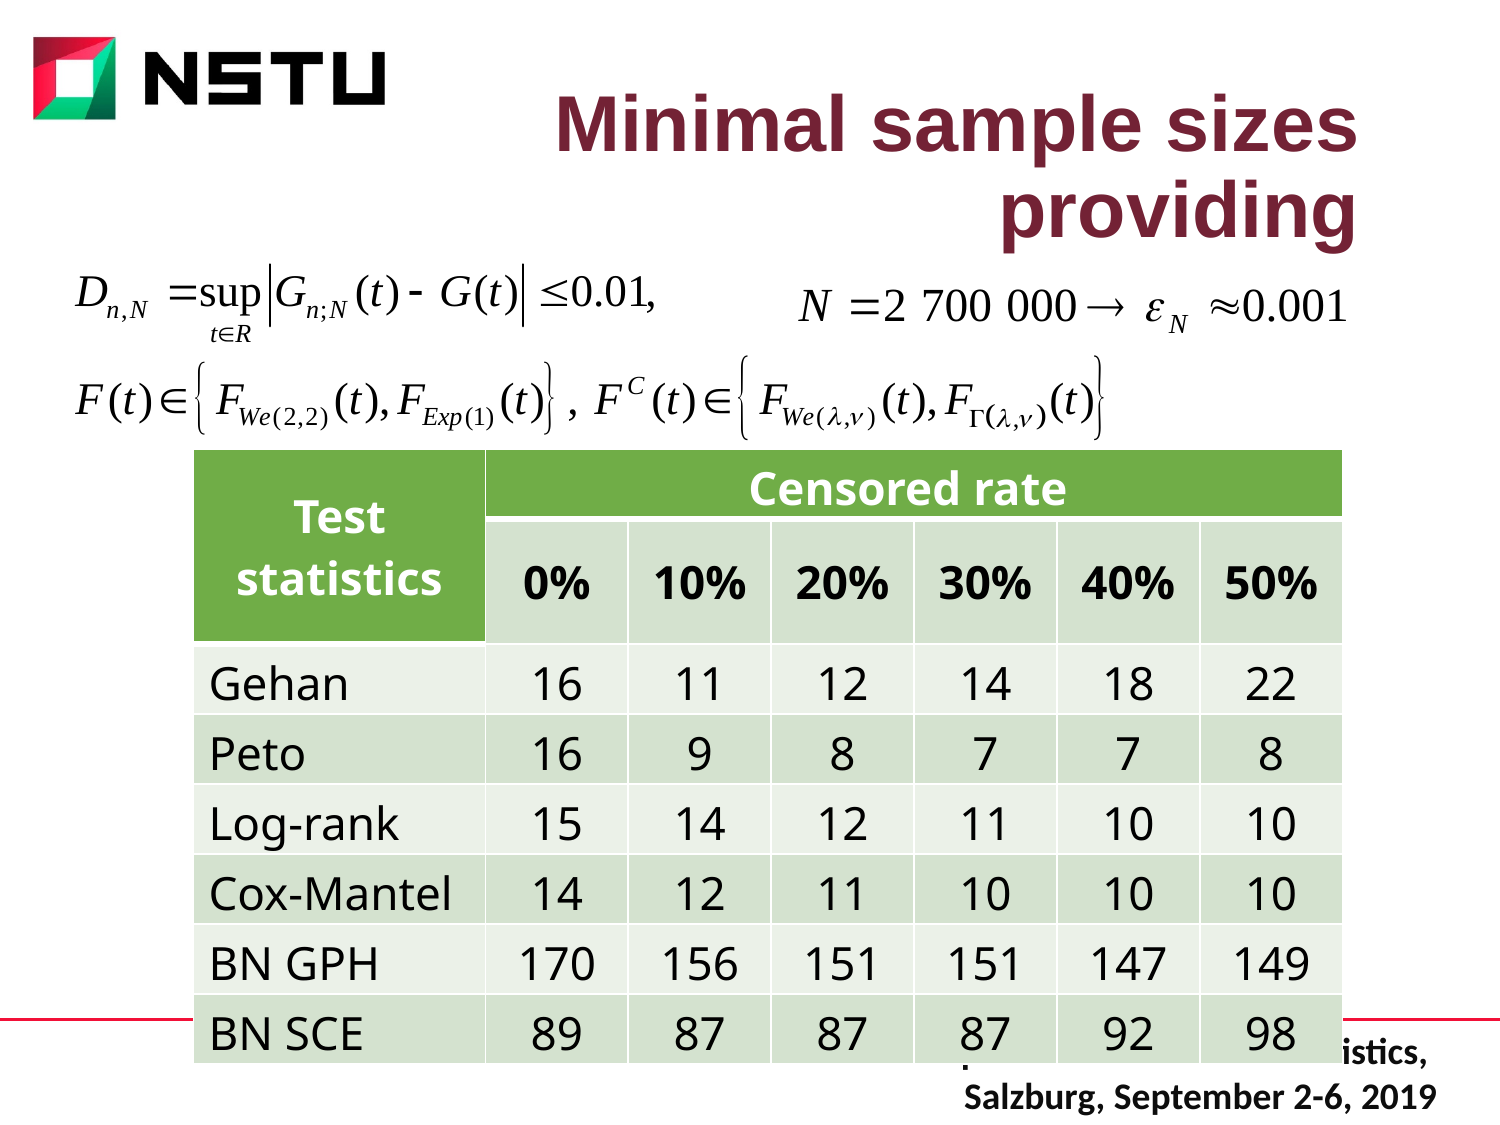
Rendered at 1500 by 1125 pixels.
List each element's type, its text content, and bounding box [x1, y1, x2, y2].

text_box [789, 274, 1353, 346]
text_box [67, 254, 1122, 451]
text_box 10th International Workshop on Simulation and Statistics, Salzburg, September 2-6, 2019 [71, 1020, 1453, 1125]
picture [33, 0, 385, 157]
